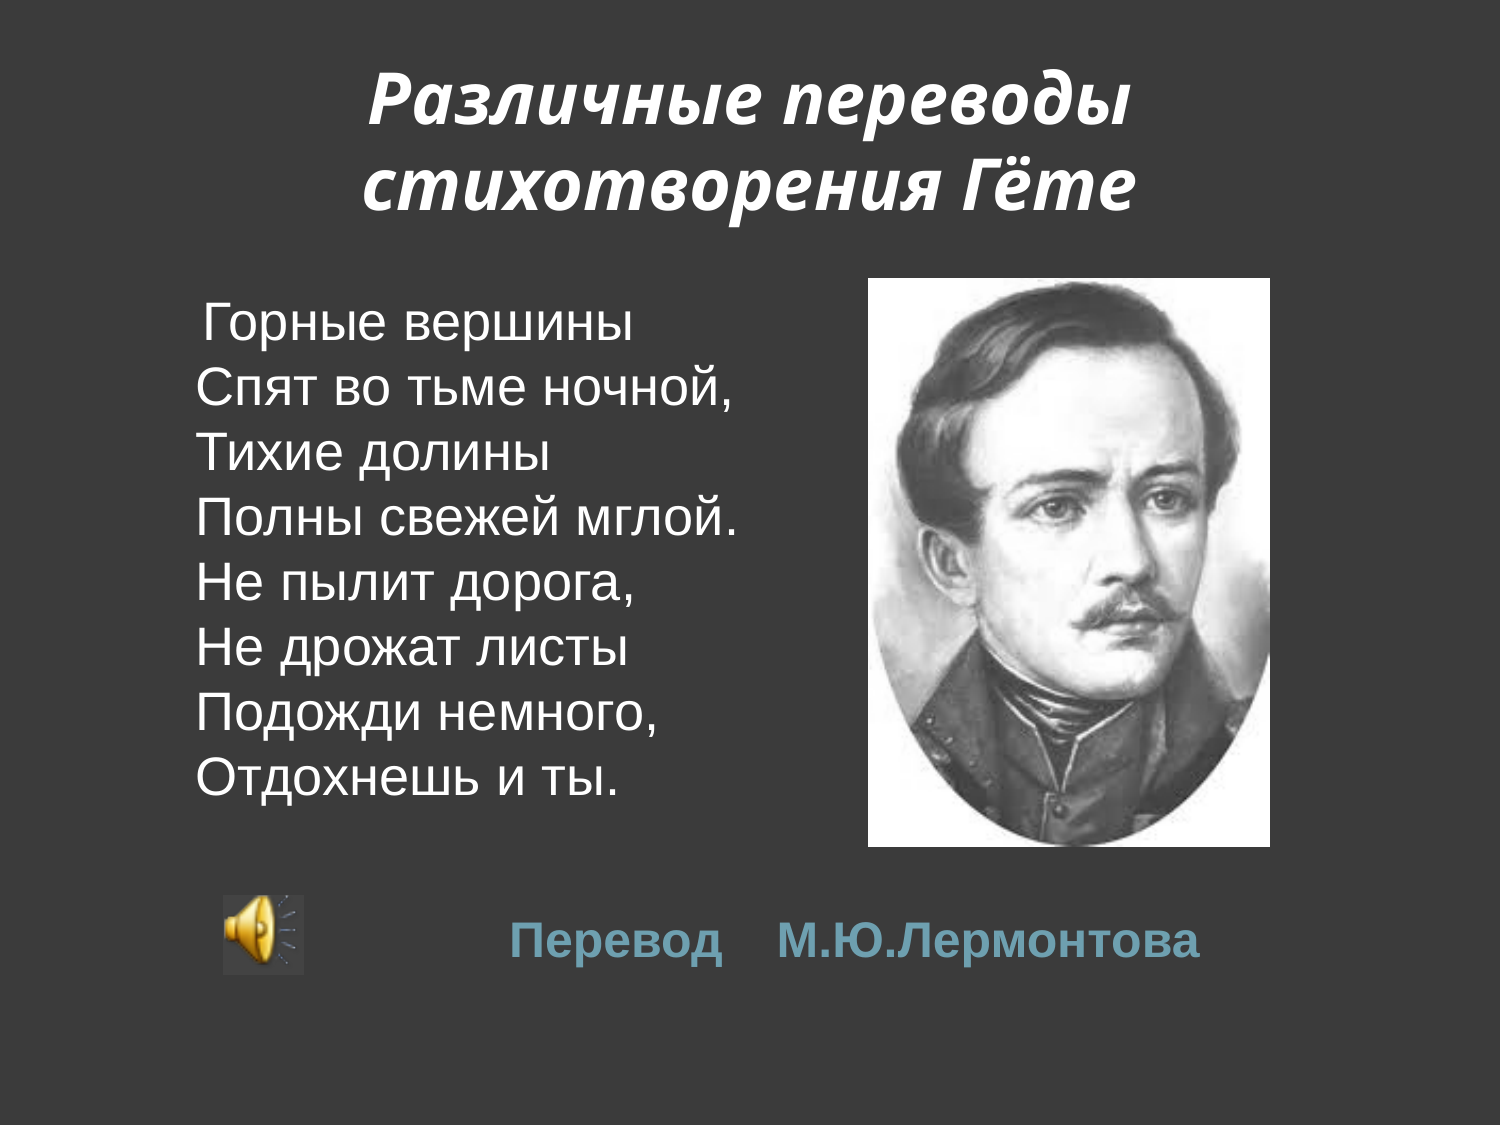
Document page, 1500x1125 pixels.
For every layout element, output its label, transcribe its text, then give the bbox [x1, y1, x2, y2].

list Перевод [75, 900, 738, 1038]
picture [222, 893, 305, 976]
title Различные переводы стихотворения Гёте [75, 44, 1425, 233]
list Горные вершины Спят во тьме ночной, Тихие долины Полны свежей мглой. Не пылит дорога, Не дрожат листы Подожди немного, Отдохнешь и ты. [112, 278, 775, 926]
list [867, 278, 1270, 847]
list М.Ю.Лермонтова [761, 900, 1425, 1038]
